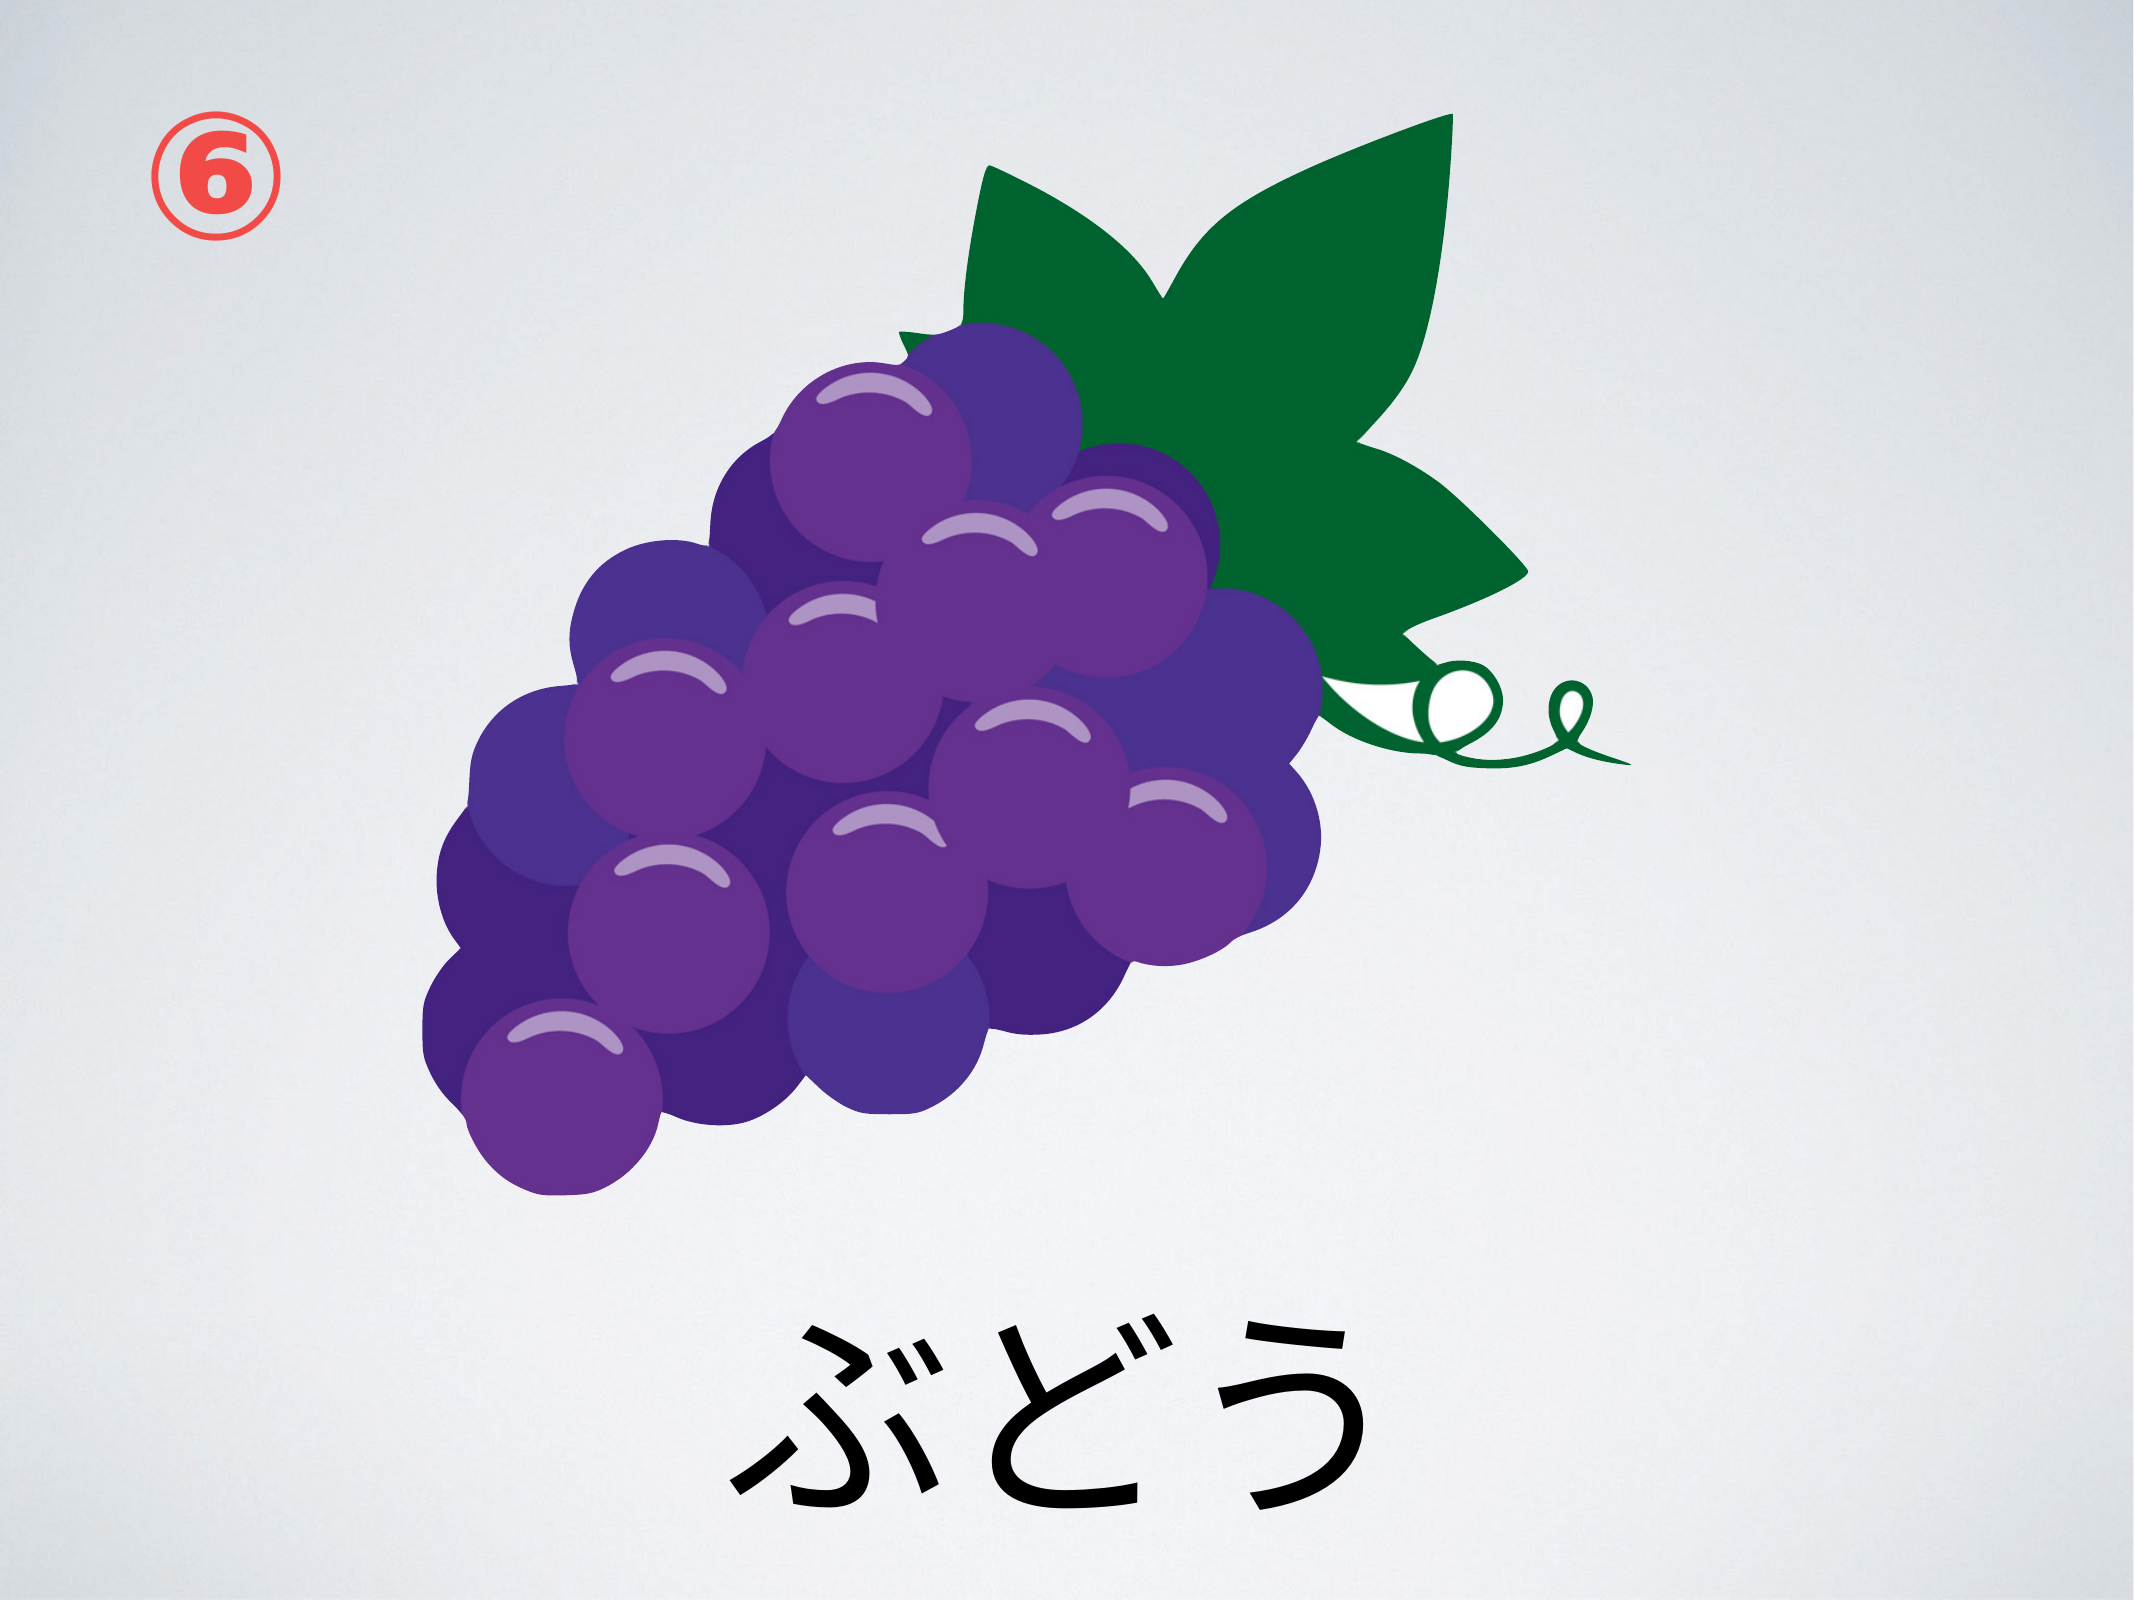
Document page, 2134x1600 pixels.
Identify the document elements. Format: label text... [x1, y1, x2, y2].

title ぶどう [560, 1260, 1574, 1556]
list ⑥ [0, 52, 546, 283]
picture [0, 0, 2134, 1600]
